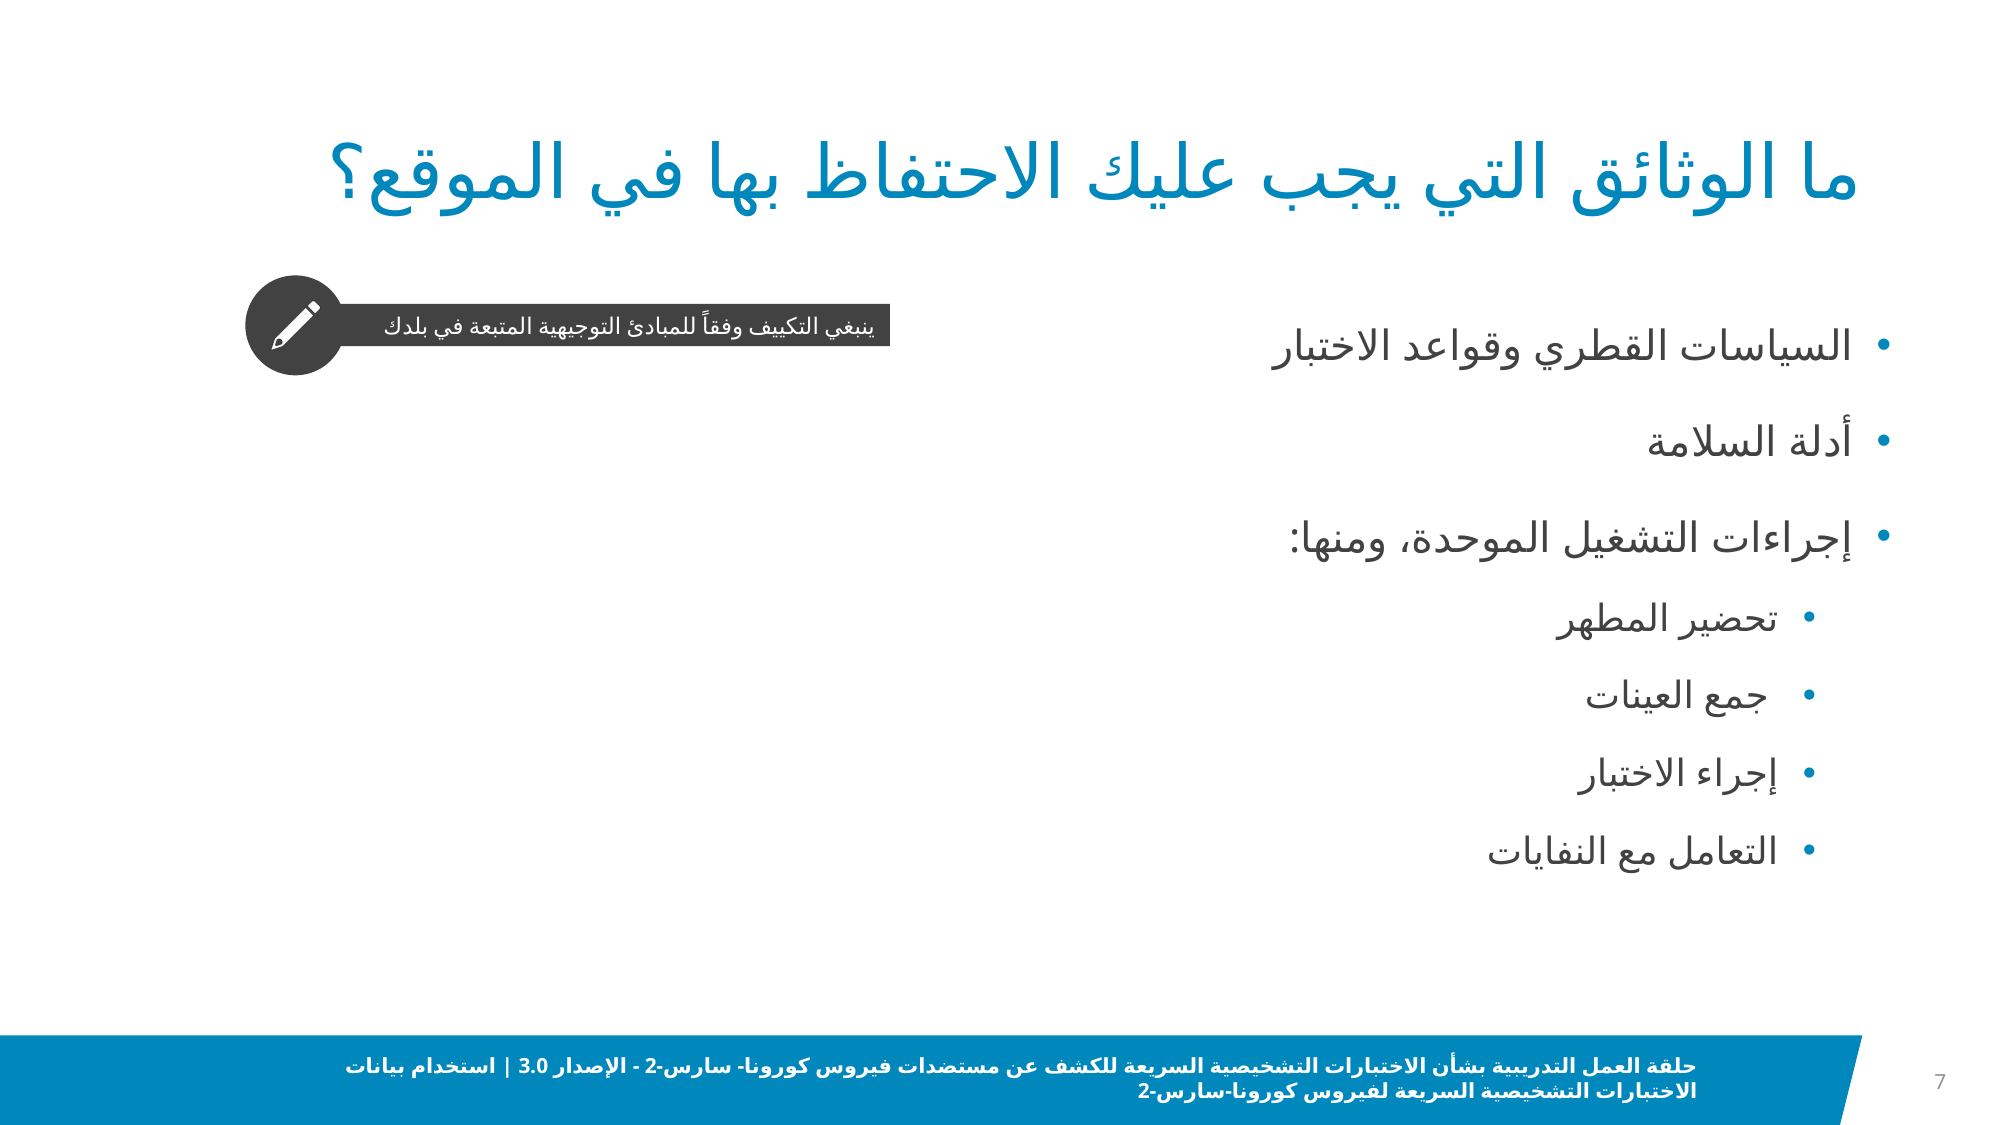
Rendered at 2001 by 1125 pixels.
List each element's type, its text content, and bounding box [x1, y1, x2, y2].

footer حلقة العمل التدريبية بشأن الاختبارات التشخيصية السريعة للكشف عن مستضدات فيروس كورونا- سارس-2 - الإصدار 3.0 | استخدام بيانات الاختبارات التشخيصية السريعة لفيروس كورونا-سارس-2 [302, 1036, 1698, 1119]
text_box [246, 276, 890, 375]
title ما الوثائق التي يجب عليك الاحتفاظ بها في الموقع؟ [137, 59, 1863, 215]
slide_number 7 [1862, 1035, 1947, 1125]
list السياسات القطري وقواعد الاختبار أدلة السلامة إجراءات التشغيل الموحدة، ومنها: تحضير المطهر جمع العينات إجراء الاختبار التعامل مع النفايات إجراء مراقبة الجودة إجراء تقييم الجودة الخارجي [111, 286, 1907, 1015]
